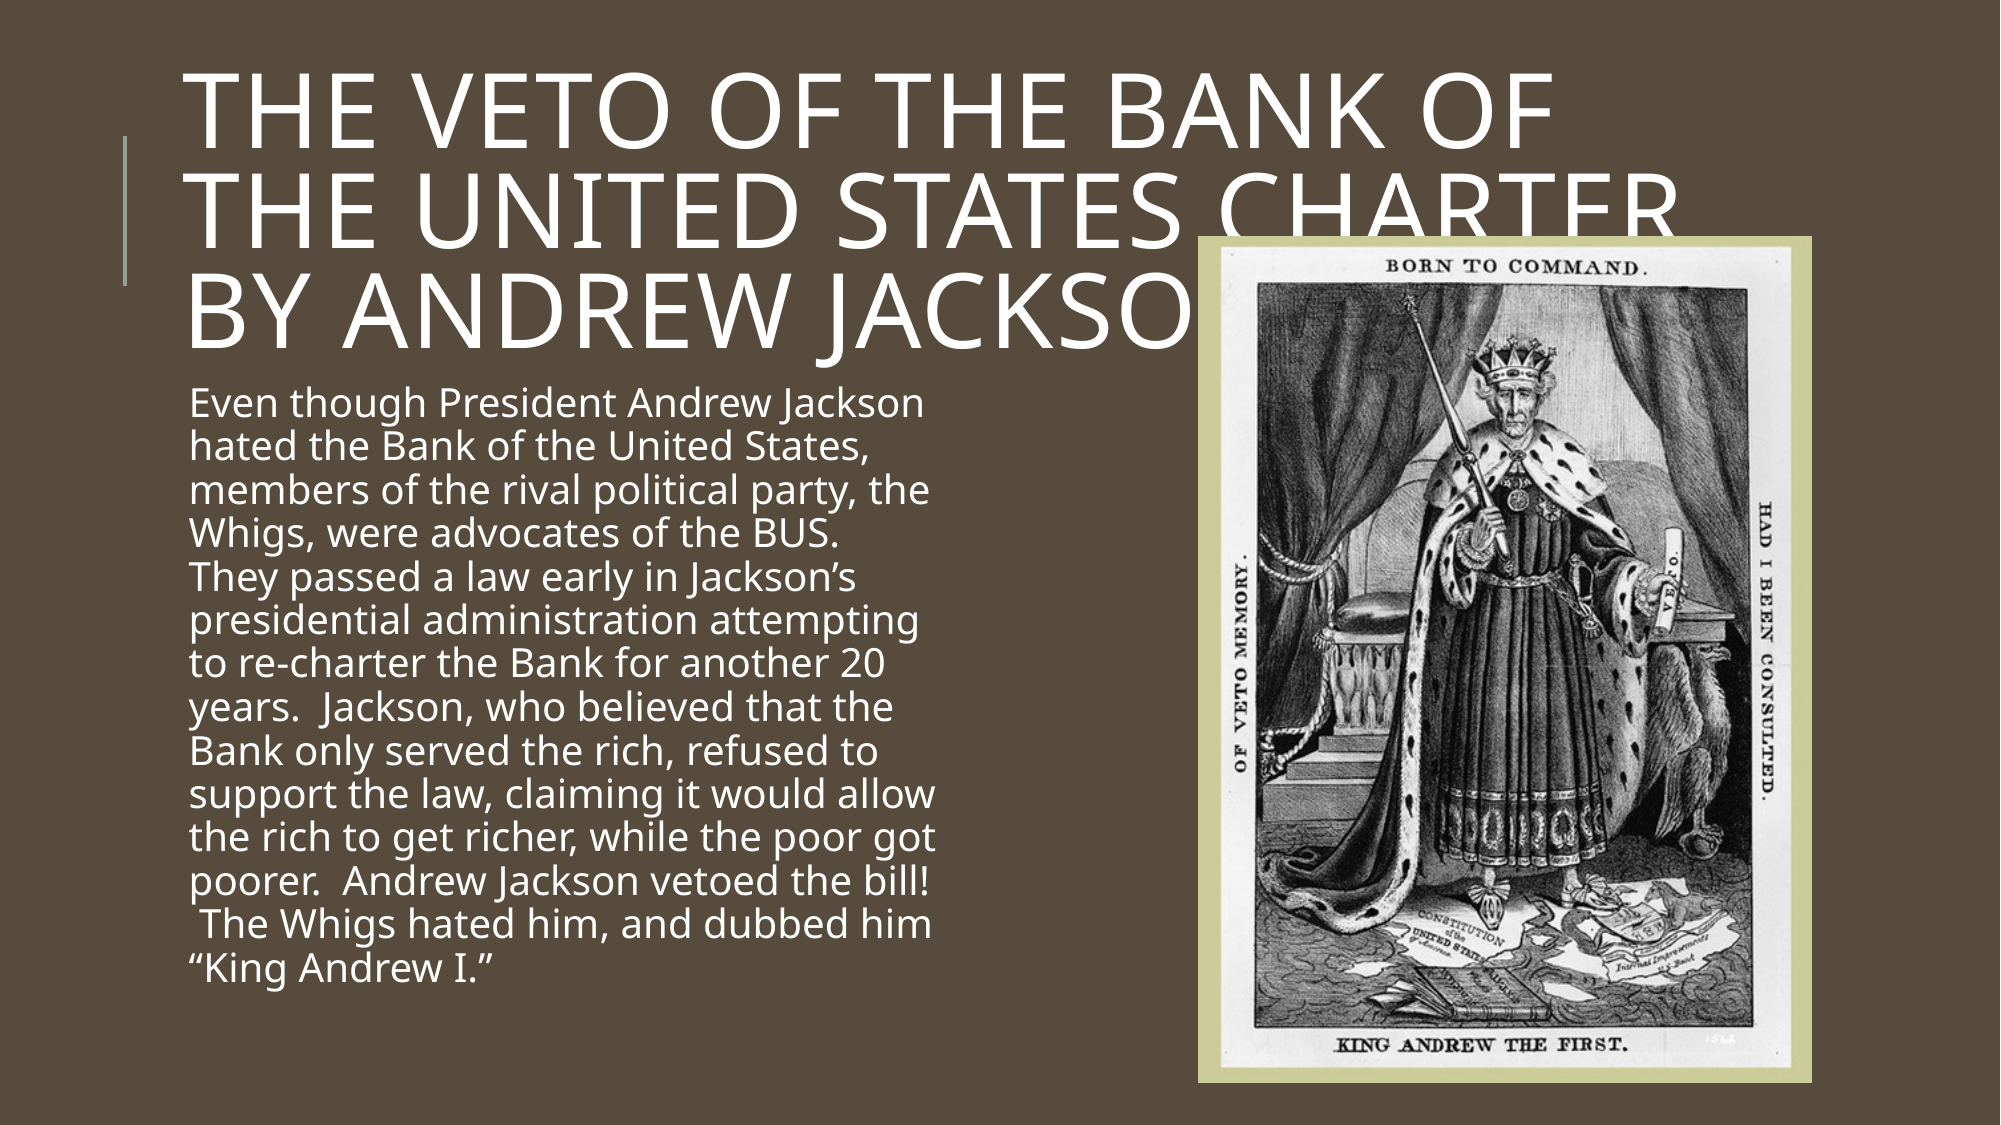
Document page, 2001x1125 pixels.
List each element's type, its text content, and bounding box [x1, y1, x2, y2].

title The veto of the Bank of the United States Charter by Andrew Jackson [168, 96, 1763, 342]
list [1198, 236, 1812, 1083]
list Even though President Andrew Jackson hated the Bank of the United States, members of the rival political party, the Whigs, were advocates of the BUS. They passed a law early in Jackson’s presidential administration attempting to re-charter the Bank for another 20 years. Jackson, who believed that the Bank only served the rich, refused to support the law, claiming it would allow the rich to get richer, while the poor got poorer. Andrew Jackson vetoed the bill! The Whigs hated him, and dubbed him “King Andrew I.” [168, 375, 948, 1035]
